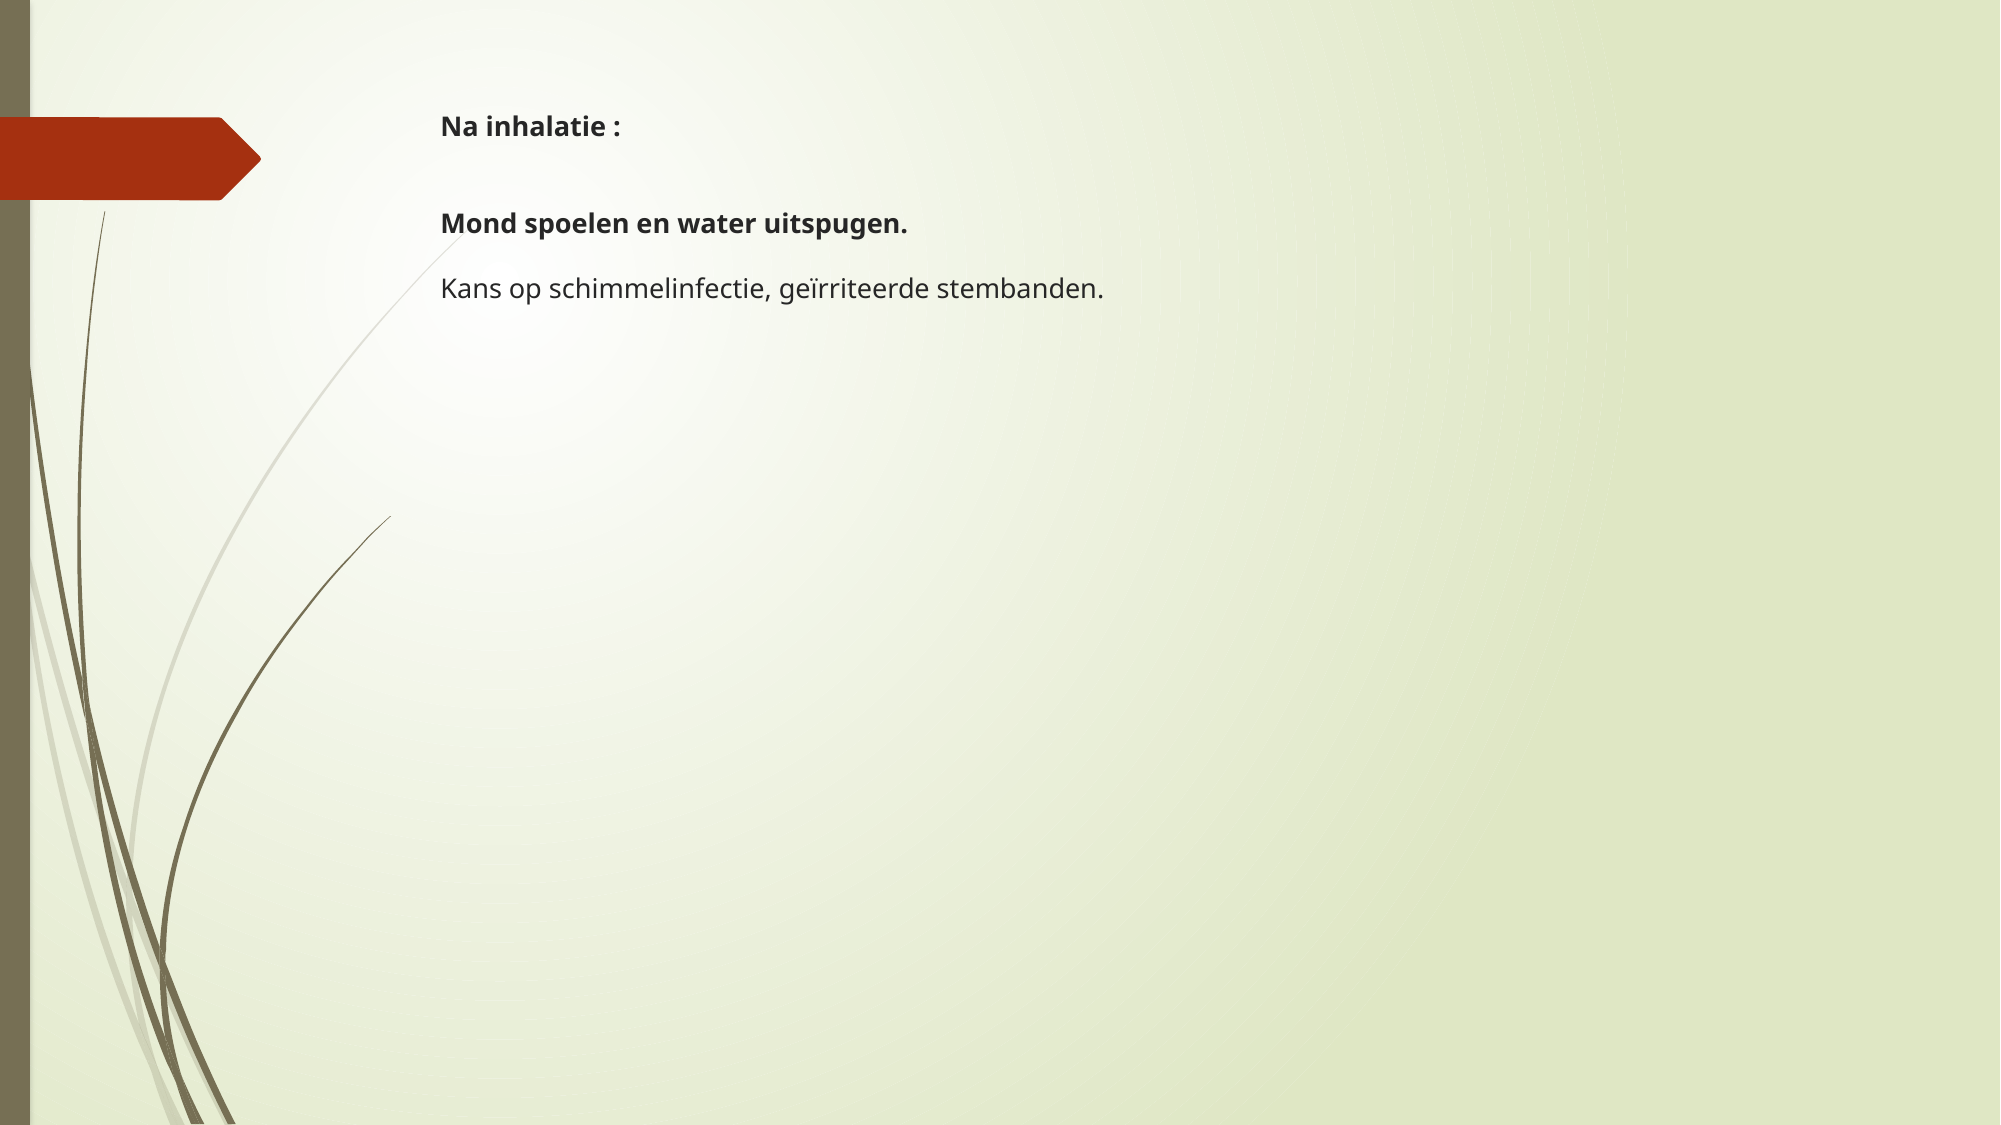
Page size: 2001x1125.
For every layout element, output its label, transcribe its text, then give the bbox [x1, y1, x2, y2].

title Na inhalatie : Mond spoelen en water uitspugen. Kans op schimmelinfectie, geïrriteerde stembanden. [425, 102, 1888, 313]
